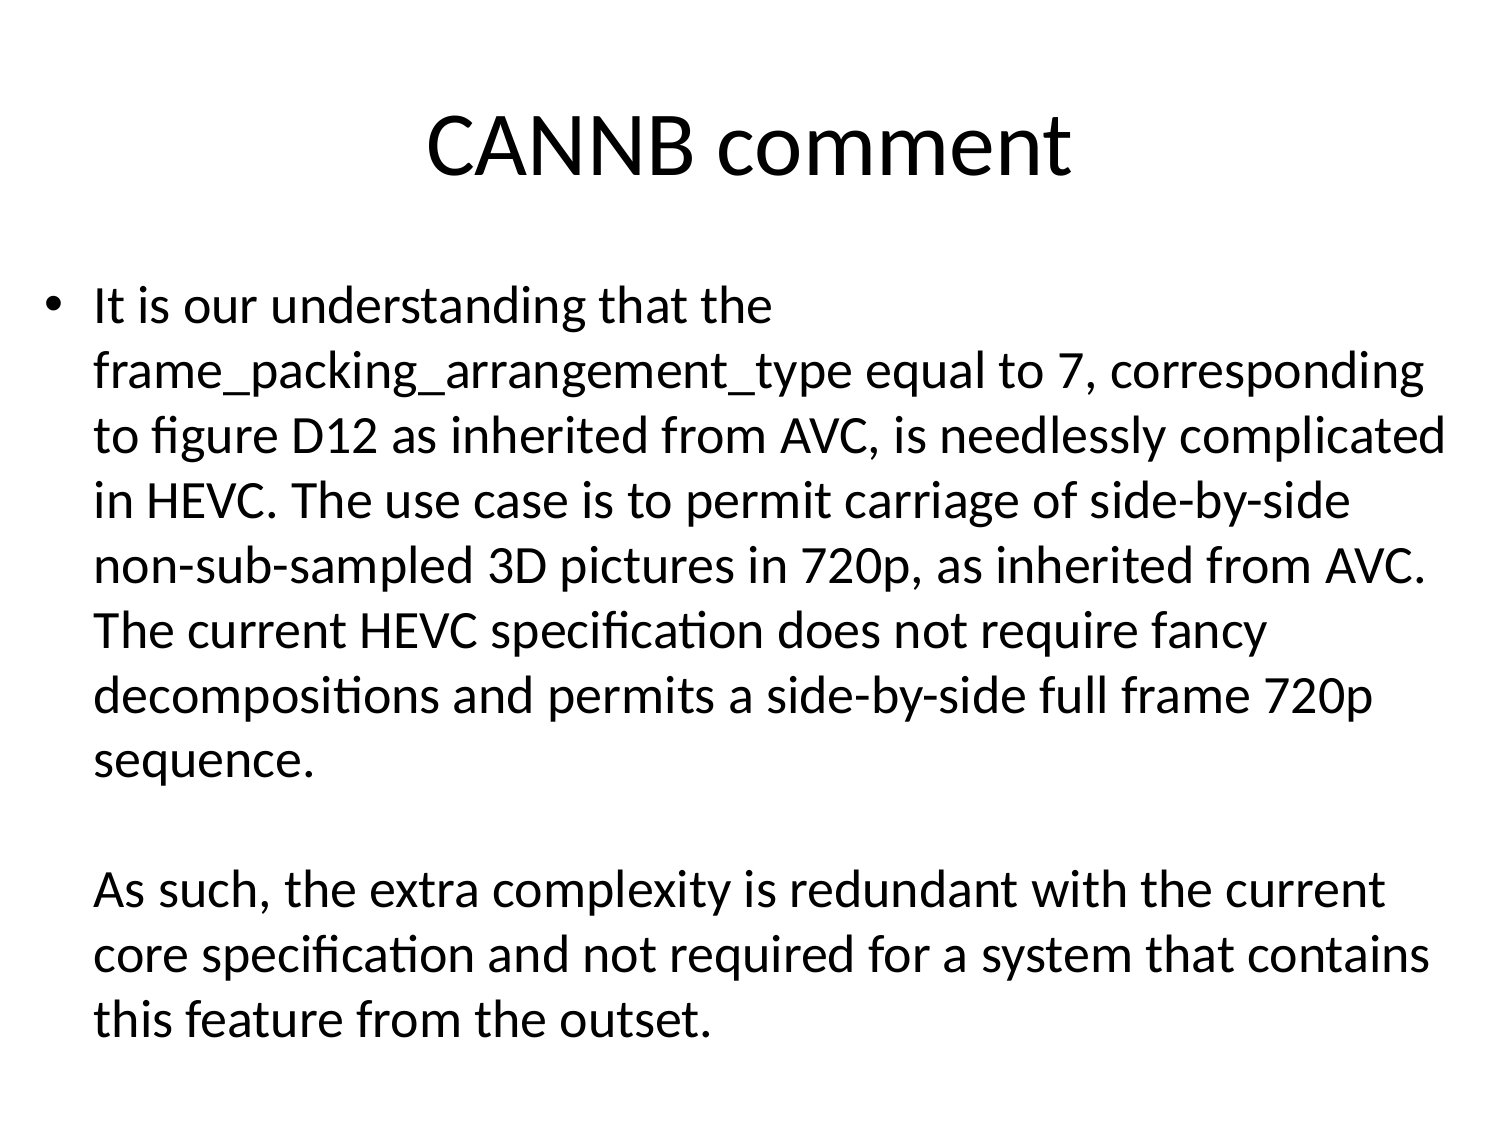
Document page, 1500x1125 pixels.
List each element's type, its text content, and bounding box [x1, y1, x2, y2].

title CANNB comment [75, 45, 1425, 233]
list It is our understanding that the frame_packing_arrangement_type equal to 7, corresponding to figure D12 as inherited from AVC, is needlessly complicated in HEVC. The use case is to permit carriage of side-by-side non-sub-sampled 3D pictures in 720p, as inherited from AVC. The current HEVC specification does not require fancy decompositions and permits a side-by-side full frame 720p sequence. As such, the extra complexity is redundant with the current core specification and not required for a system that contains this feature from the outset. [29, 262, 1471, 1063]
